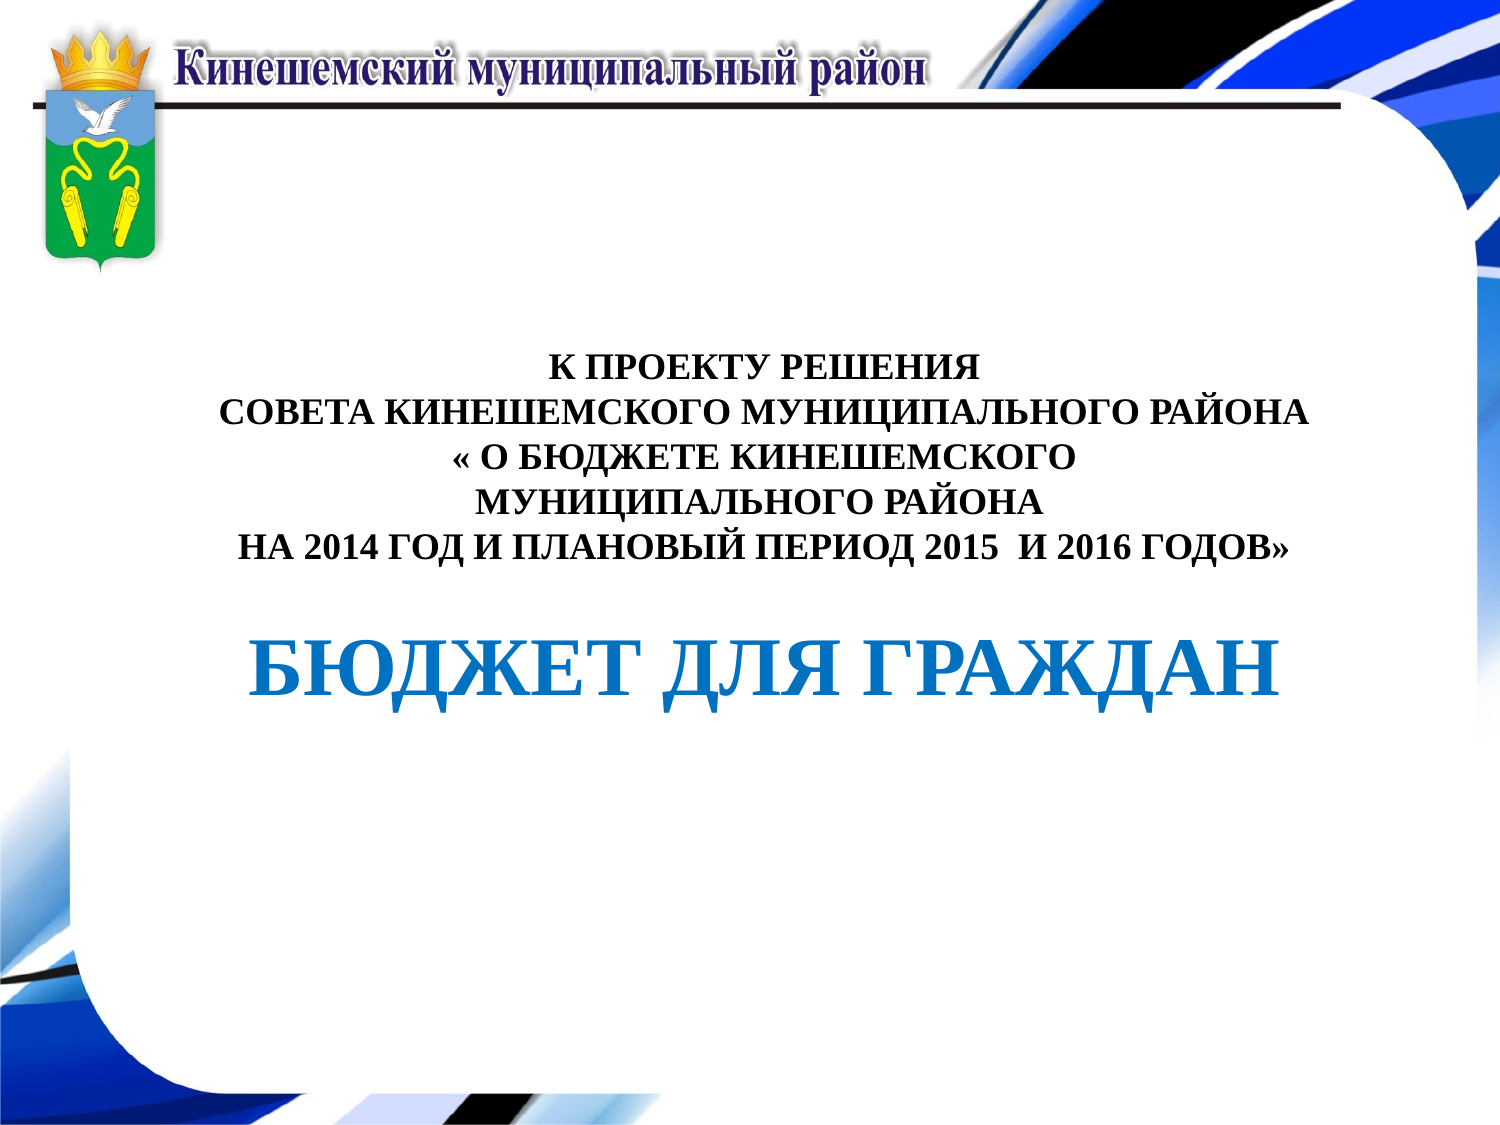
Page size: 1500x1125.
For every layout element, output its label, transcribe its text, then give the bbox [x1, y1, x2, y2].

text_box К ПРОЕКТУ РЕШЕНИЯ СОВЕТА КИНЕШЕМСКОГО МУНИЦИПАЛЬНОГО РАЙОНА « О БЮДЖЕТЕ КИНЕШЕМСКОГО МУНИЦИПАЛЬНОГО РАЙОНА НА 2014 ГОД И ПЛАНОВЫЙ ПЕРИОД 2015 И 2016 ГОДОВ» БЮДЖЕТ ДЛЯ ГРАЖДАН [126, 302, 1403, 753]
picture [0, 0, 1500, 1125]
